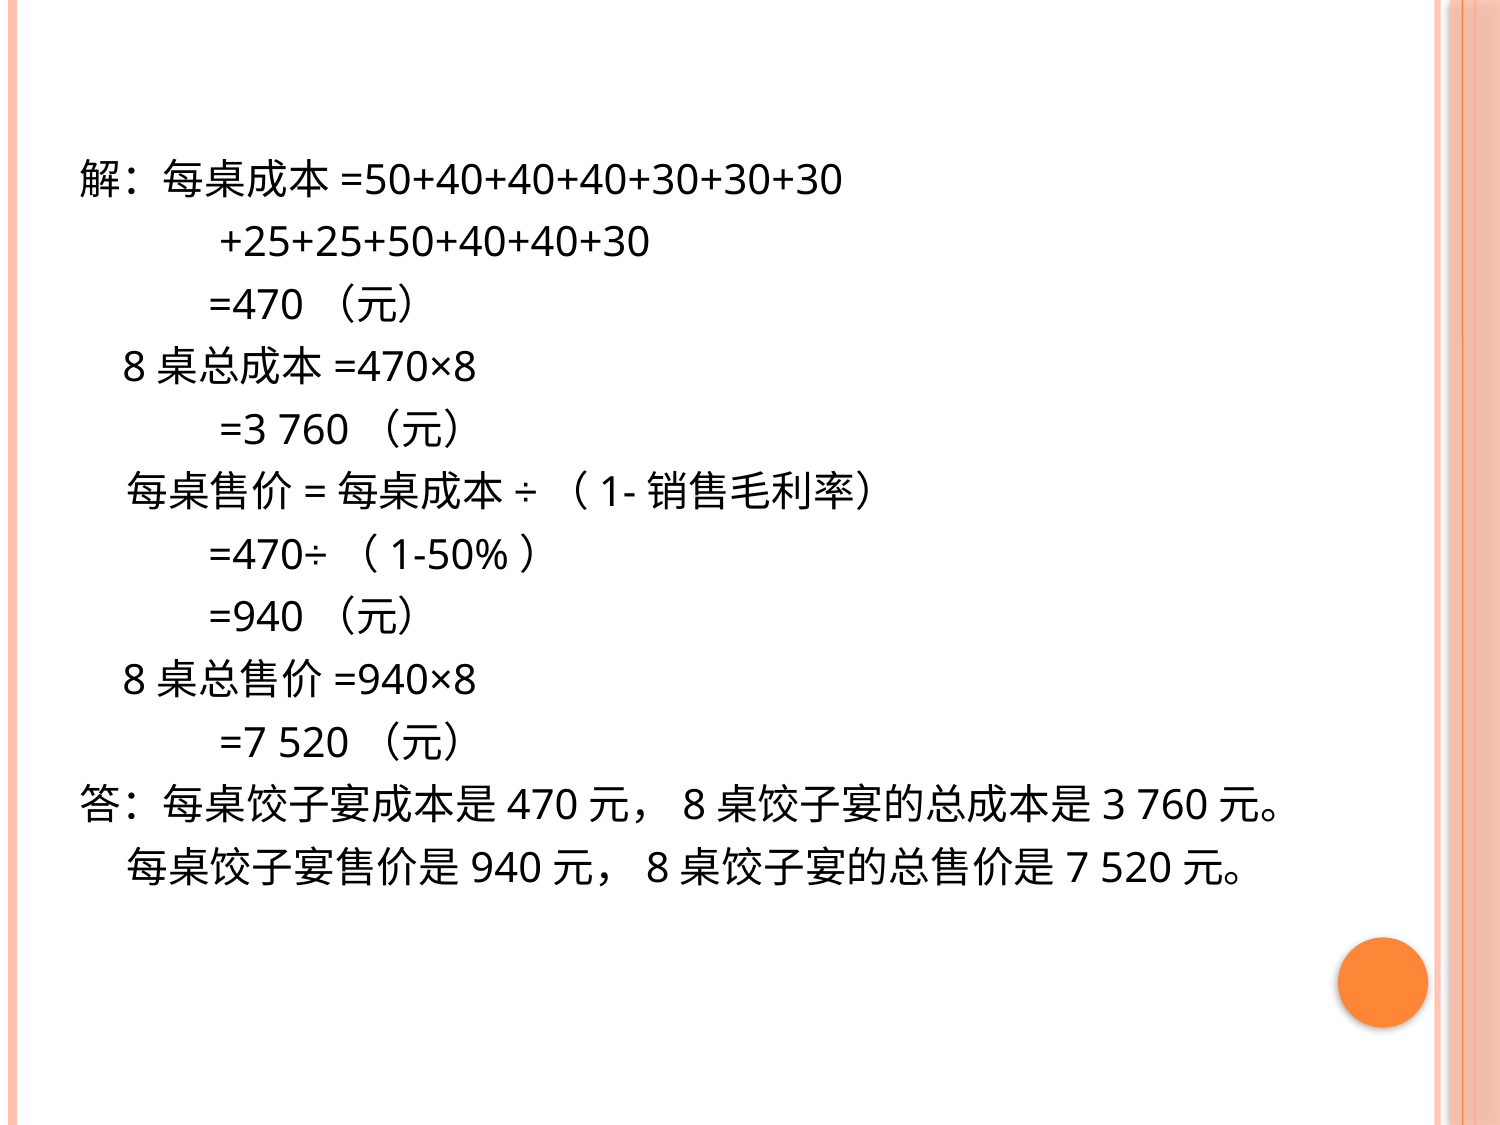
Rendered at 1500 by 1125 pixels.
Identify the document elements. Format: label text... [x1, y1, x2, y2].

list 解：每桌成本=50+40+40+40+30+30+30 +25+25+50+40+40+30 =470（元） 8桌总成本=470×8 =3 760（元） 每桌售价=每桌成本÷（1-销售毛利率） =470÷（1-50%） =940（元） 8桌总售价=940×8 =7 520（元） 答：每桌饺子宴成本是470元，8桌饺子宴的总成本是3 760元。 每桌饺子宴售价是940元，8桌饺子宴的总售价是7 520元。 [64, 144, 1361, 945]
